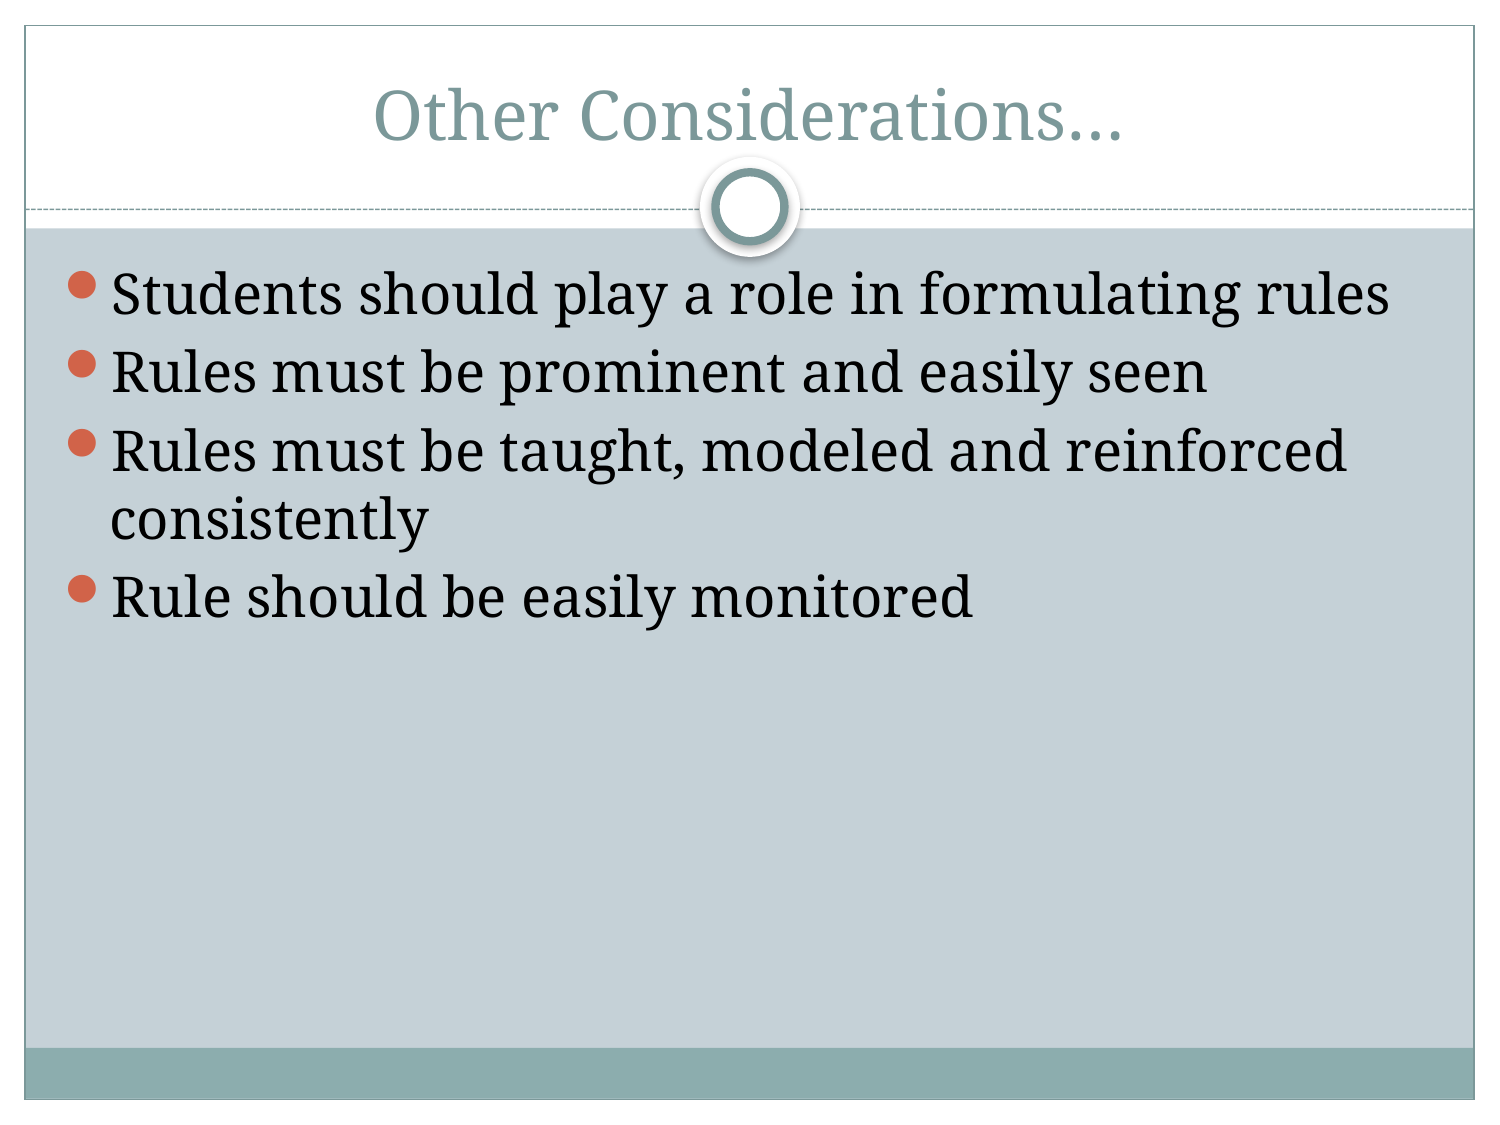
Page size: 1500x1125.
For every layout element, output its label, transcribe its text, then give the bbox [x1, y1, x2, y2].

list Students should play a role in formulating rules Rules must be prominent and easily seen Rules must be taught, modeled and reinforced consistently Rule should be easily monitored [49, 250, 1445, 1001]
title Other Considerations… [49, 37, 1450, 162]
